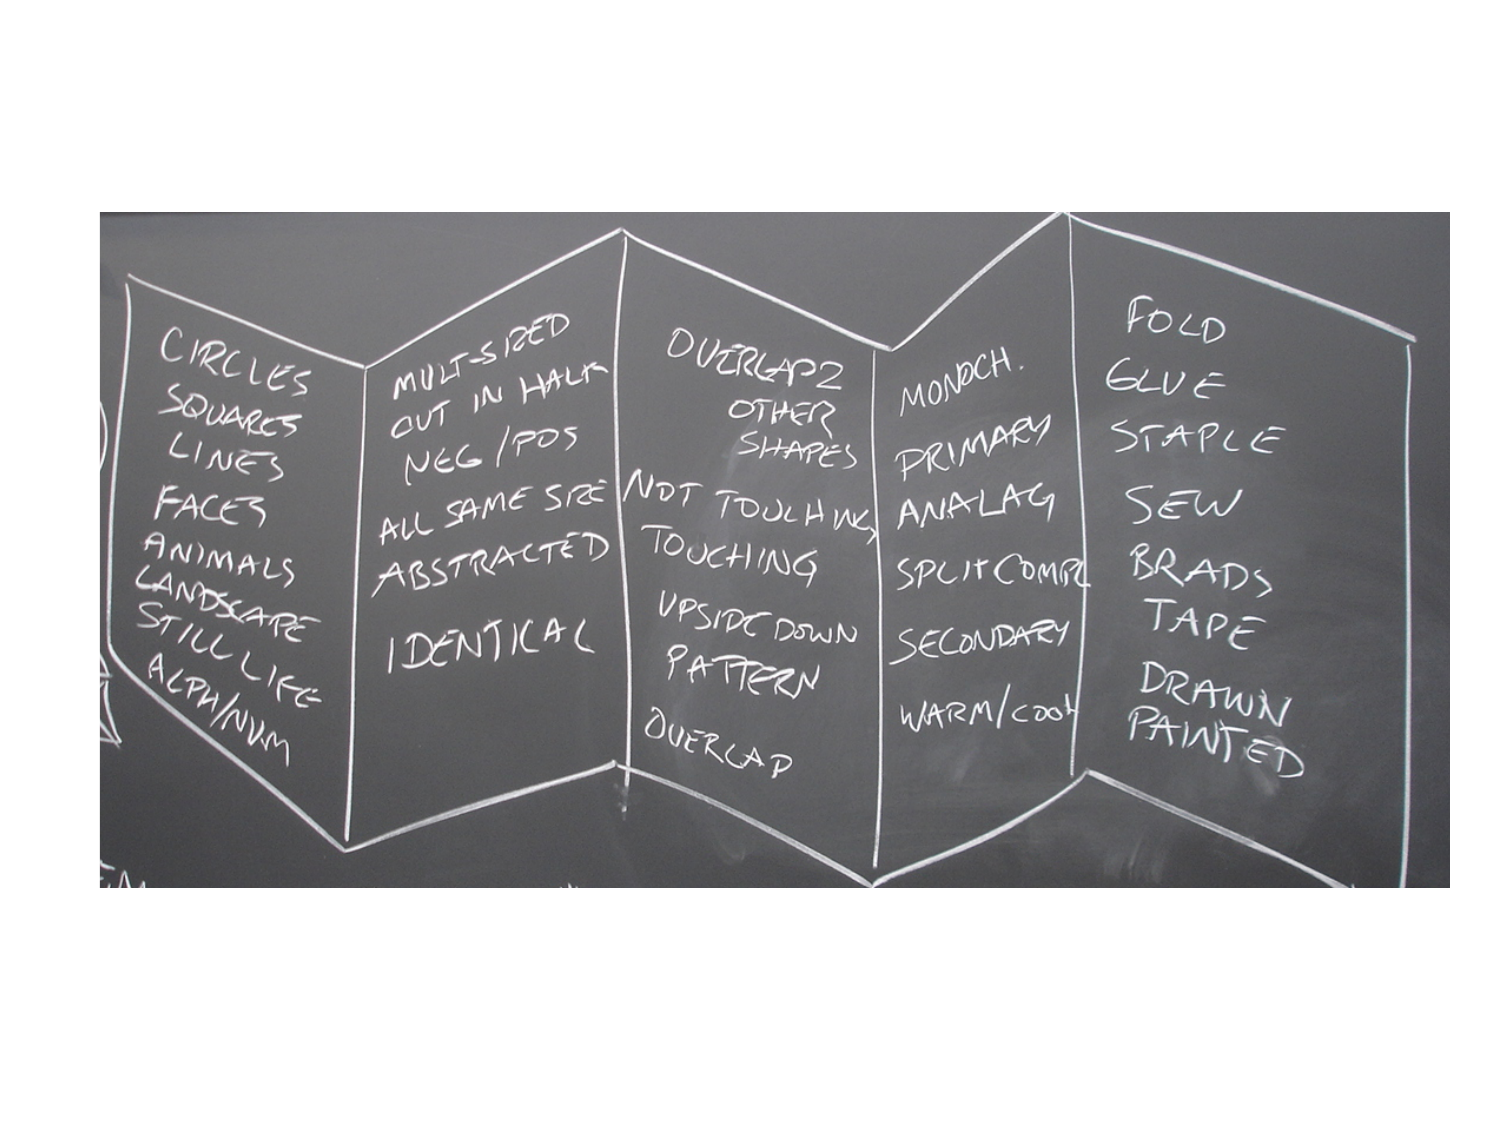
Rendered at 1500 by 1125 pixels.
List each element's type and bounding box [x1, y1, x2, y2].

picture [99, 212, 1451, 888]
